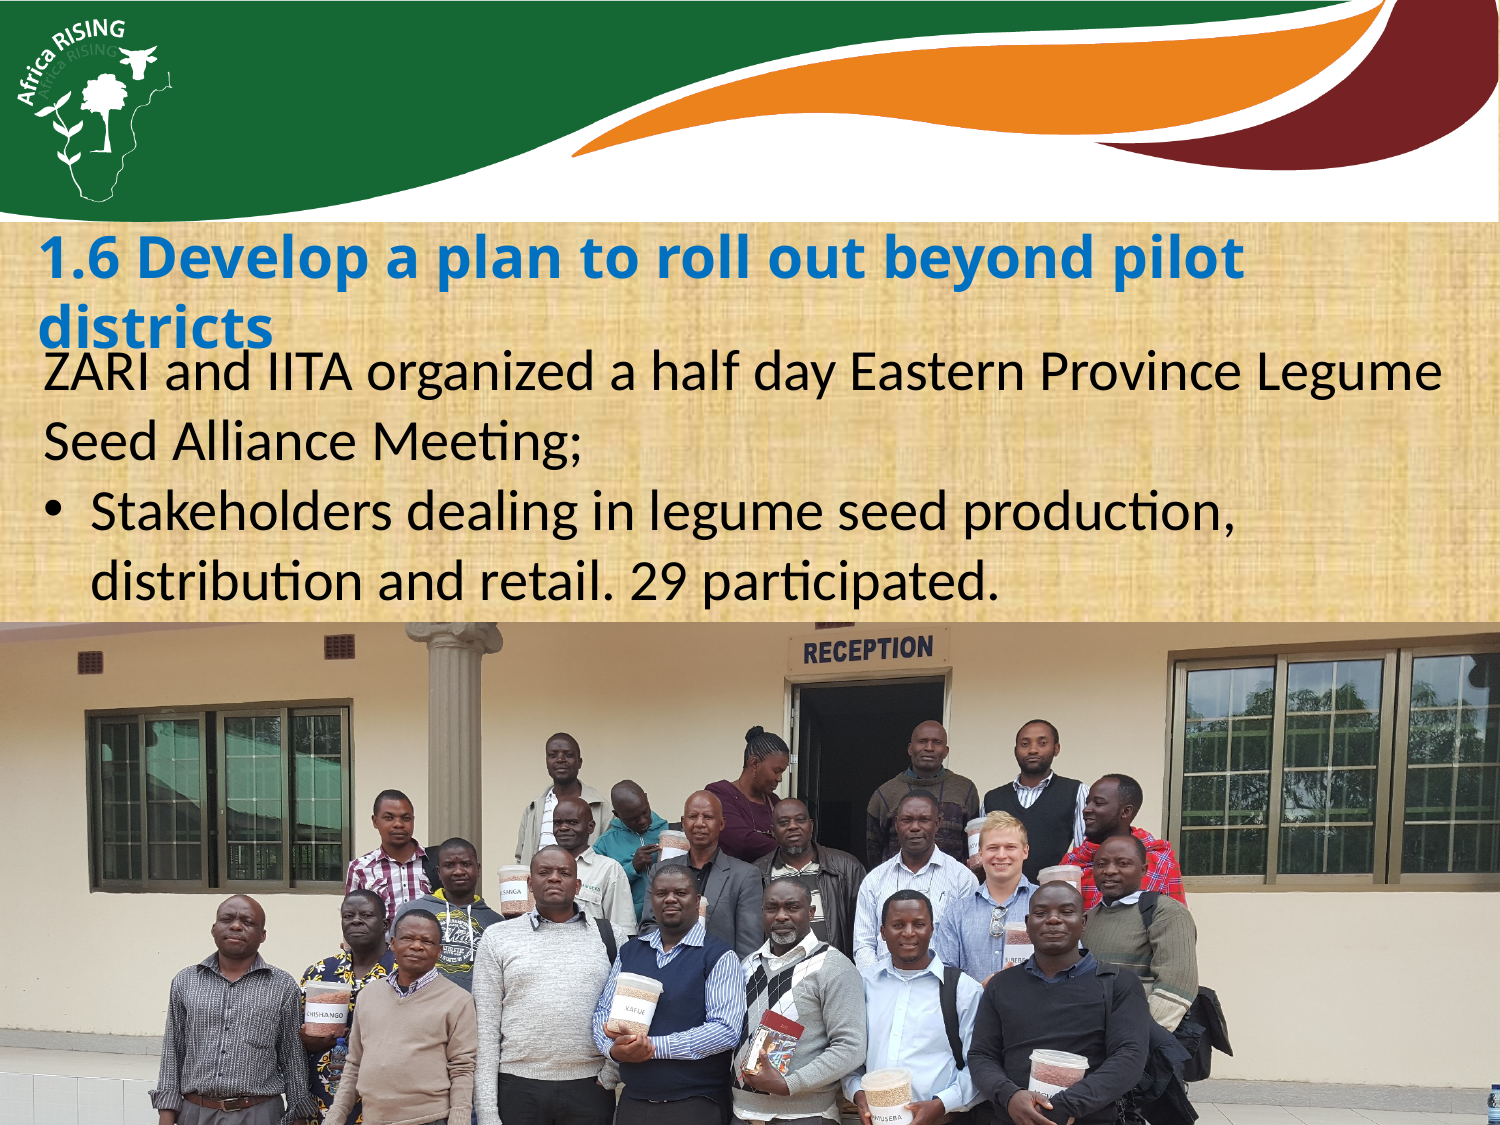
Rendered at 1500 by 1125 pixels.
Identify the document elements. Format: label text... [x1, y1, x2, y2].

text_box 1.6 Develop a plan to roll out beyond pilot districts [3, 212, 1500, 350]
text_box ZARI and IITA organized a half day Eastern Province Legume Seed Alliance Meeting; Stakeholders dealing in legume seed production, distribution and retail. 29 participated. [28, 324, 1500, 615]
picture [0, 0, 1500, 1125]
